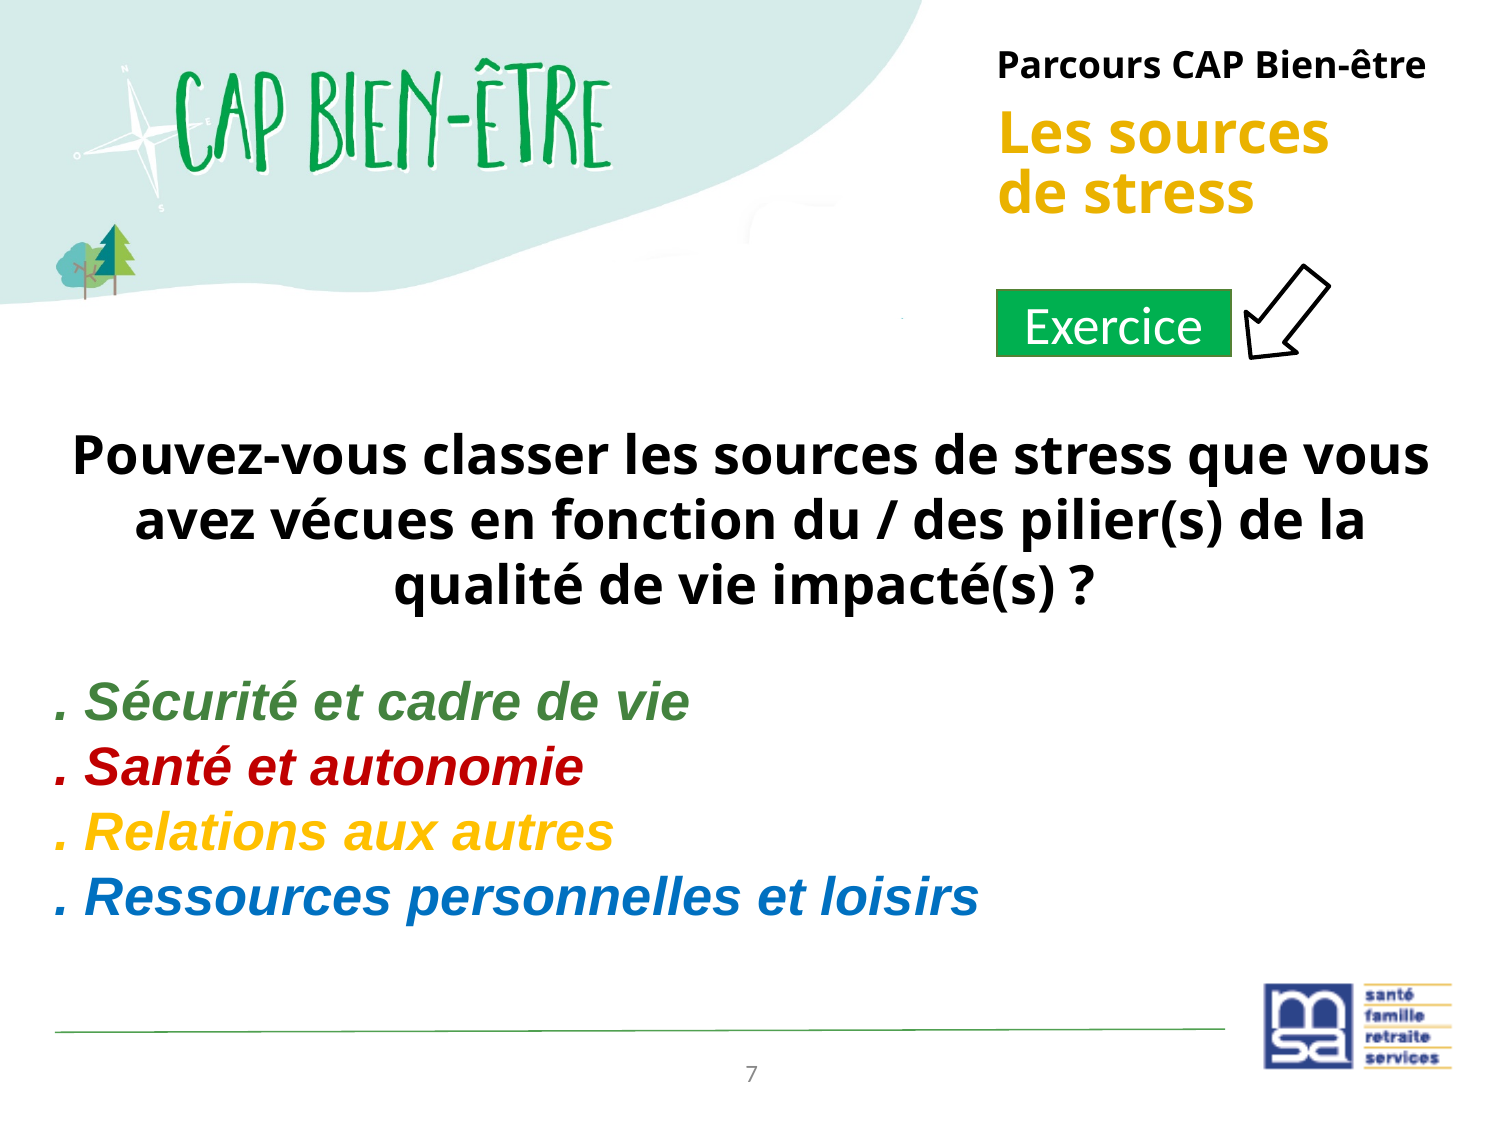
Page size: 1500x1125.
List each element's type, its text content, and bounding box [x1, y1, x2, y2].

picture [0, 0, 941, 320]
text_box Parcours CAP Bien-être [968, 34, 1455, 94]
text_box 7 [54, 1042, 1245, 1103]
text_box Exercice [996, 289, 1231, 356]
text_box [54, 1028, 1226, 1033]
text_box [1243, 263, 1332, 360]
picture [1250, 929, 1476, 1125]
slide_number – 7 [560, 1027, 1245, 1042]
text_box Les sources de stress [950, 90, 1378, 241]
text_box Pouvez-vous classer les sources de stress que vous avez vécues en fonction du / des pilier(s) de la qualité de vie impacté(s) ? . Sécurité et cadre de vie . Santé et autonomie . Relations aux autres . Ressources personnelles et loisirs [54, 420, 1449, 1028]
